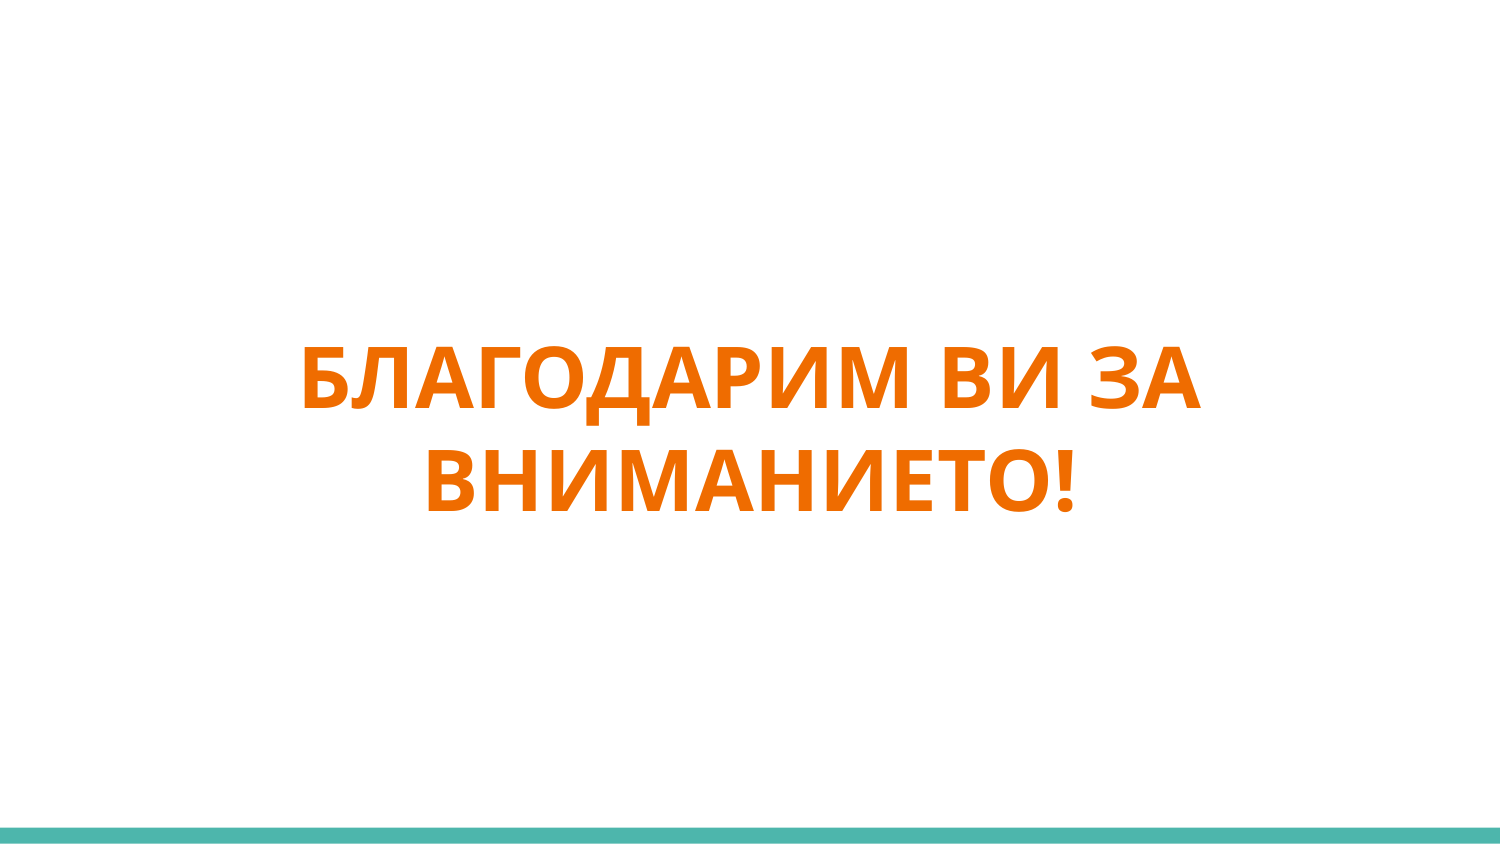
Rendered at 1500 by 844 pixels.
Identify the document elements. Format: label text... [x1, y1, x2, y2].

title БЛАГОДАРИМ ВИ ЗА ВНИМАНИЕТО! [254, 308, 1246, 536]
